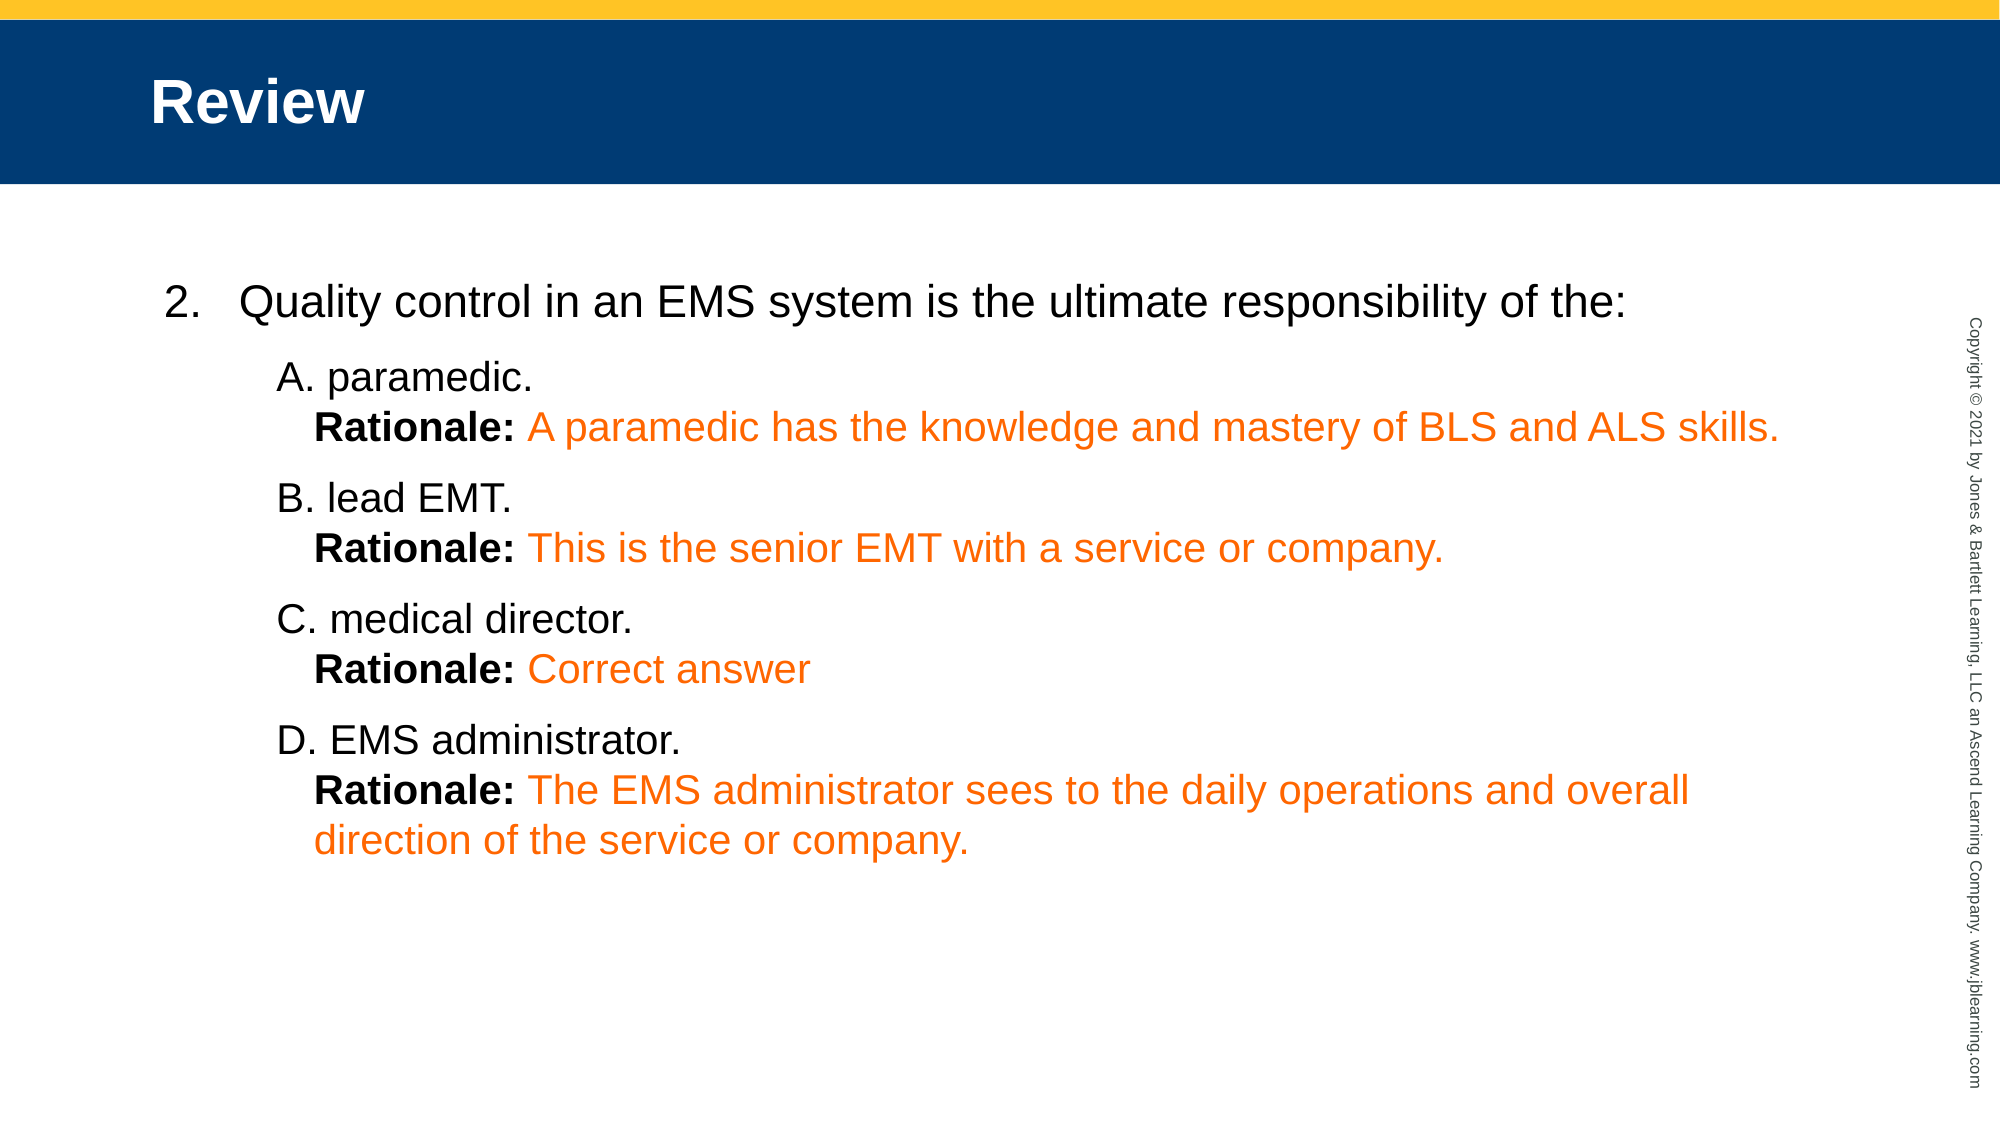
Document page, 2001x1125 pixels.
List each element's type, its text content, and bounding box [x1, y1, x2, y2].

list Quality control in an EMS system is the ultimate responsibility of the: paramedic. Rationale: A paramedic has the knowledge and mastery of BLS and ALS skills. lead EMT. Rationale: This is the senior EMT with a service or company. medical director. Rationale: Correct answer EMS administrator. Rationale: The EMS administrator sees to the daily operations and overall direction of the service or company. [148, 241, 1849, 1030]
title Review [0, 19, 2000, 185]
